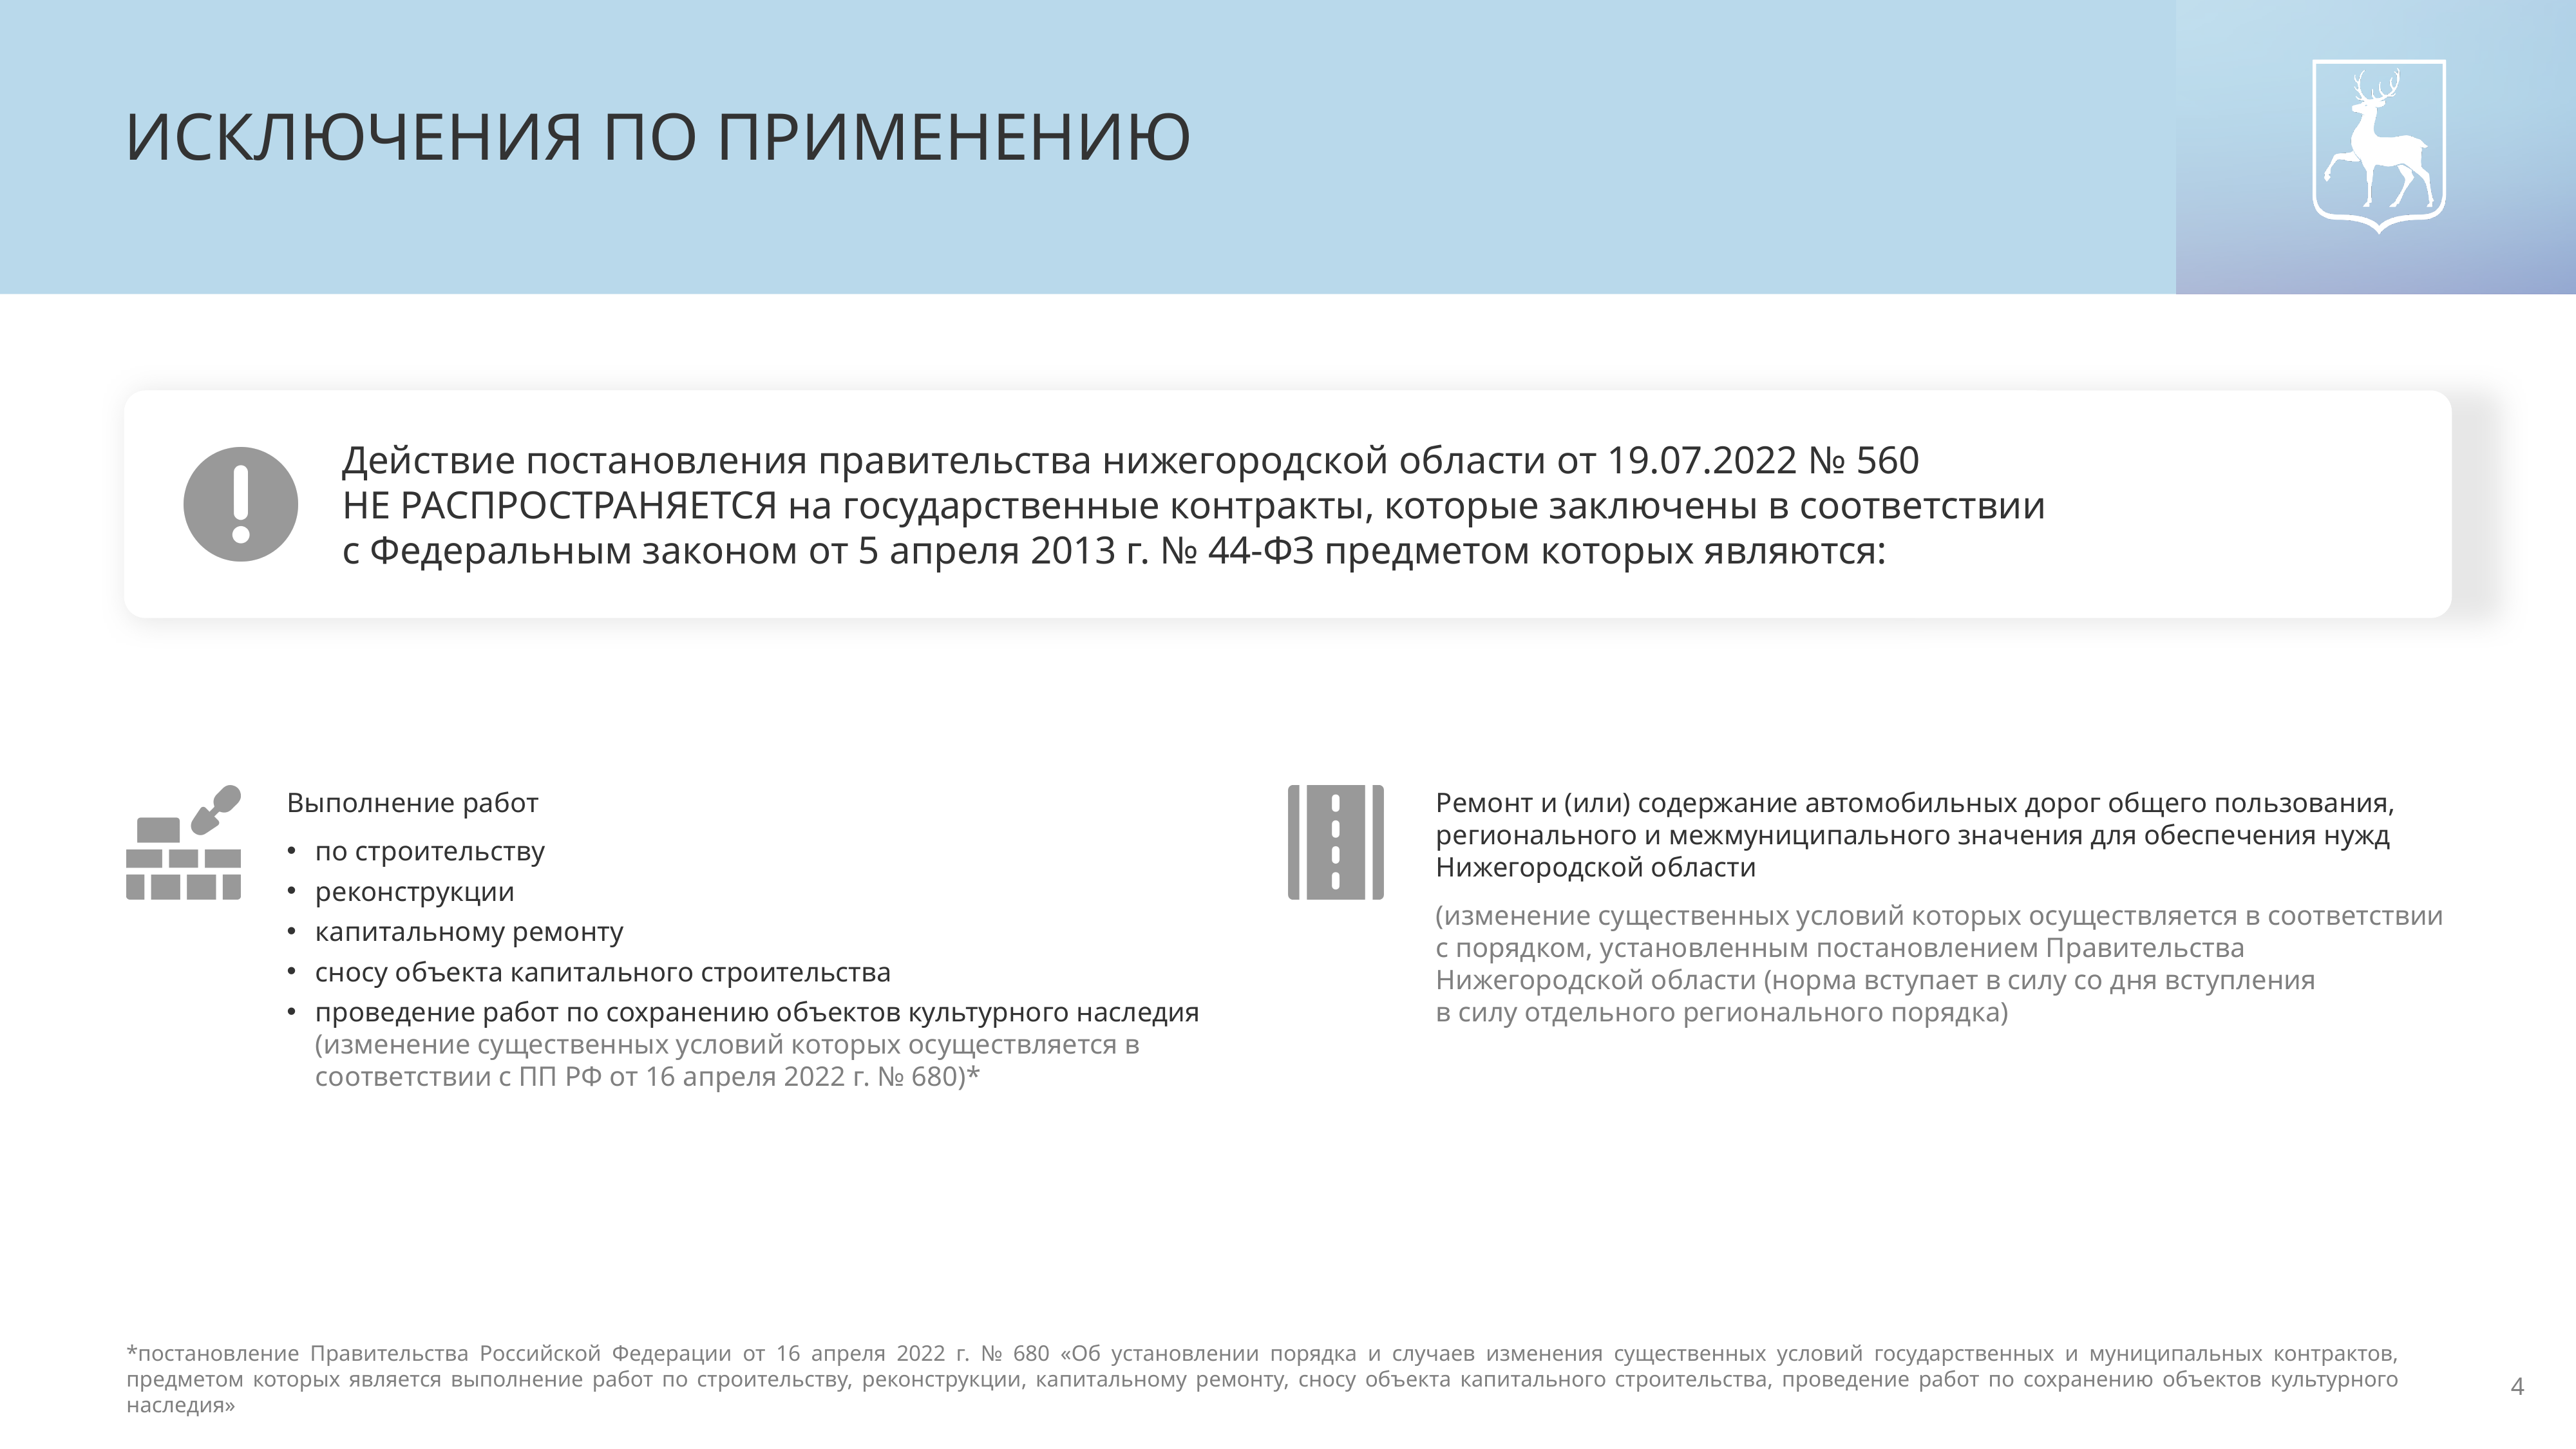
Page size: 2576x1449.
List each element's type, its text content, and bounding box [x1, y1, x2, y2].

text_box [0, 0, 2176, 294]
text_box *постановление Правительства Российской Федерации от 16 апреля 2022 г. № 680 «Об установлении порядка и случаев изменения существенных условий государственных и муниципальных контрактов, предметом которых является выполнение работ по строительству, реконструкции, капитальному ремонту, сносу объекта капитального строительства, проведение работ по сохранению объектов культурного наследия» [126, 1340, 2403, 1417]
text_box ИСКЛЮЧЕНИЯ ПО ПРИМЕНЕНИЮ [124, 95, 2150, 294]
text_box Выполнение работ по строительству реконструкции капитальному ремонту сносу объекта капитального строительства проведение работ по сохранению объектов культурного наследия (изменение существенных условий которых осуществляется в соответствии с ПП РФ от 16 апреля 2022 г. № 680)* [287, 785, 1230, 1092]
picture [2176, 0, 2576, 294]
text_box Ремонт и (или) содержание автомобильных дорог общего пользования, регионального и межмуниципального значения для обеспечения нужд Нижегородской области (изменение существенных условий которых осуществляется в соответствии с порядком, установленным постановлением Правительства Нижегородской области (норма вступает в силу со дня вступления в силу отдельного регионального порядка) [1435, 785, 2450, 1028]
picture [1287, 785, 1384, 900]
picture [184, 447, 298, 562]
text_box [123, 390, 2453, 619]
text_box Действие постановления правительства нижегородской области от 19.07.2022 № 560 НЕ РАСПРОСТРАНЯЕТСЯ на государственные контракты, которые заключены в соответствии с Федеральным законом от 5 апреля 2013 г. № 44-ФЗ предметом которых являются: [342, 435, 2452, 571]
picture [126, 785, 241, 900]
